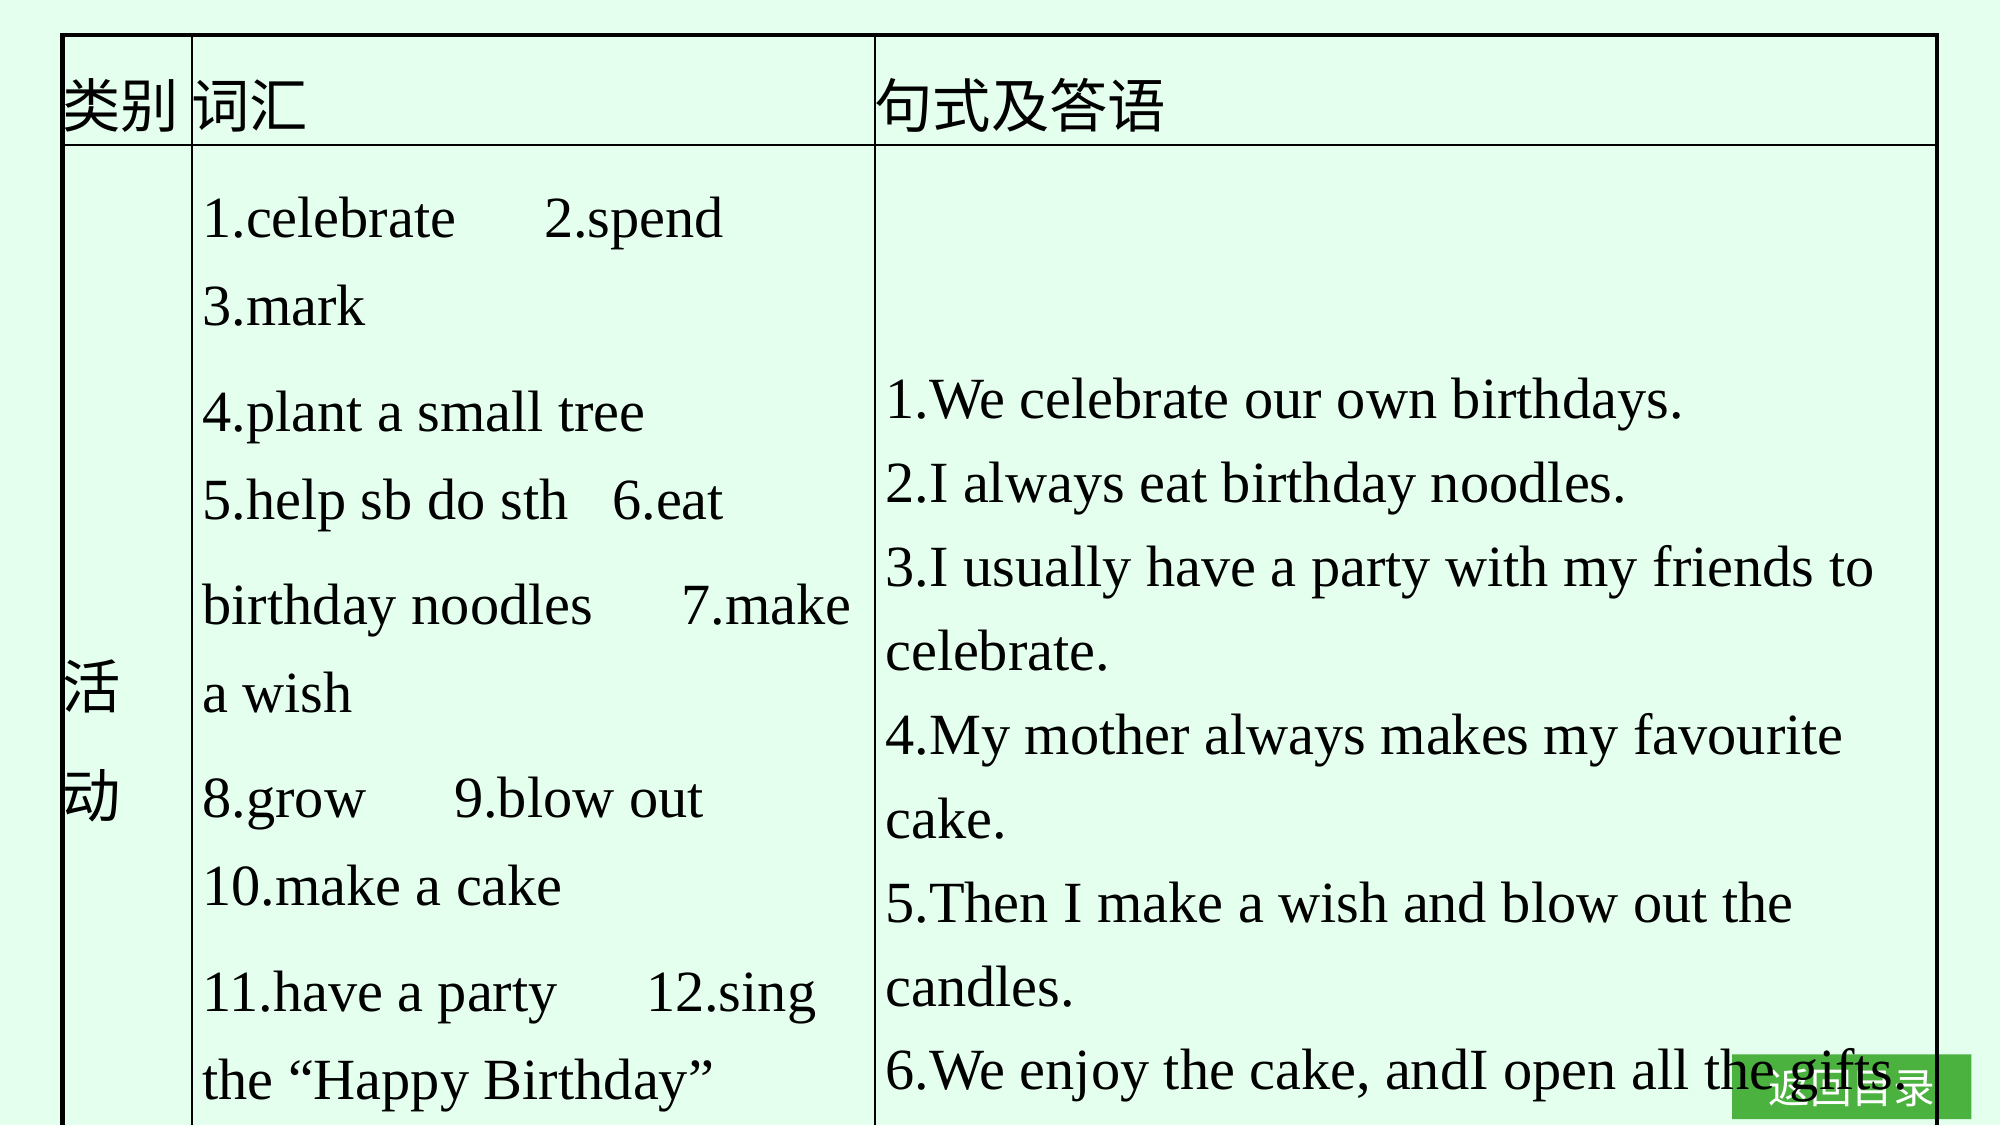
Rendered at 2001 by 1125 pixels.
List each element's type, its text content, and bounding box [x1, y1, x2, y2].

table_header 词汇 [193, 37, 874, 144]
table_header 类别 [65, 37, 191, 144]
table_header 句式及答语 [876, 37, 1935, 144]
table_cell 1.celebrate 2.spend 3.mark 4.plant a small tree 5.help sb do sth 6.eat birthday noodles 7.make a wish 8.grow 9.blow out 10.make a cake 11.have a party 12.sing the “Happy Birthday” song 13. height [193, 146, 874, 1125]
table_cell 活 动 [65, 146, 191, 1125]
table_cell 1.We celebrate our own birthdays. 2.I always eat birthday noodles. 3.I usually have a party with my friends to celebrate. 4.My mother always makes my favourite cake. 5.Then I make a wish and blow out the candles. 6.We enjoy the cake, andI open all the gifts. [876, 146, 1935, 1125]
